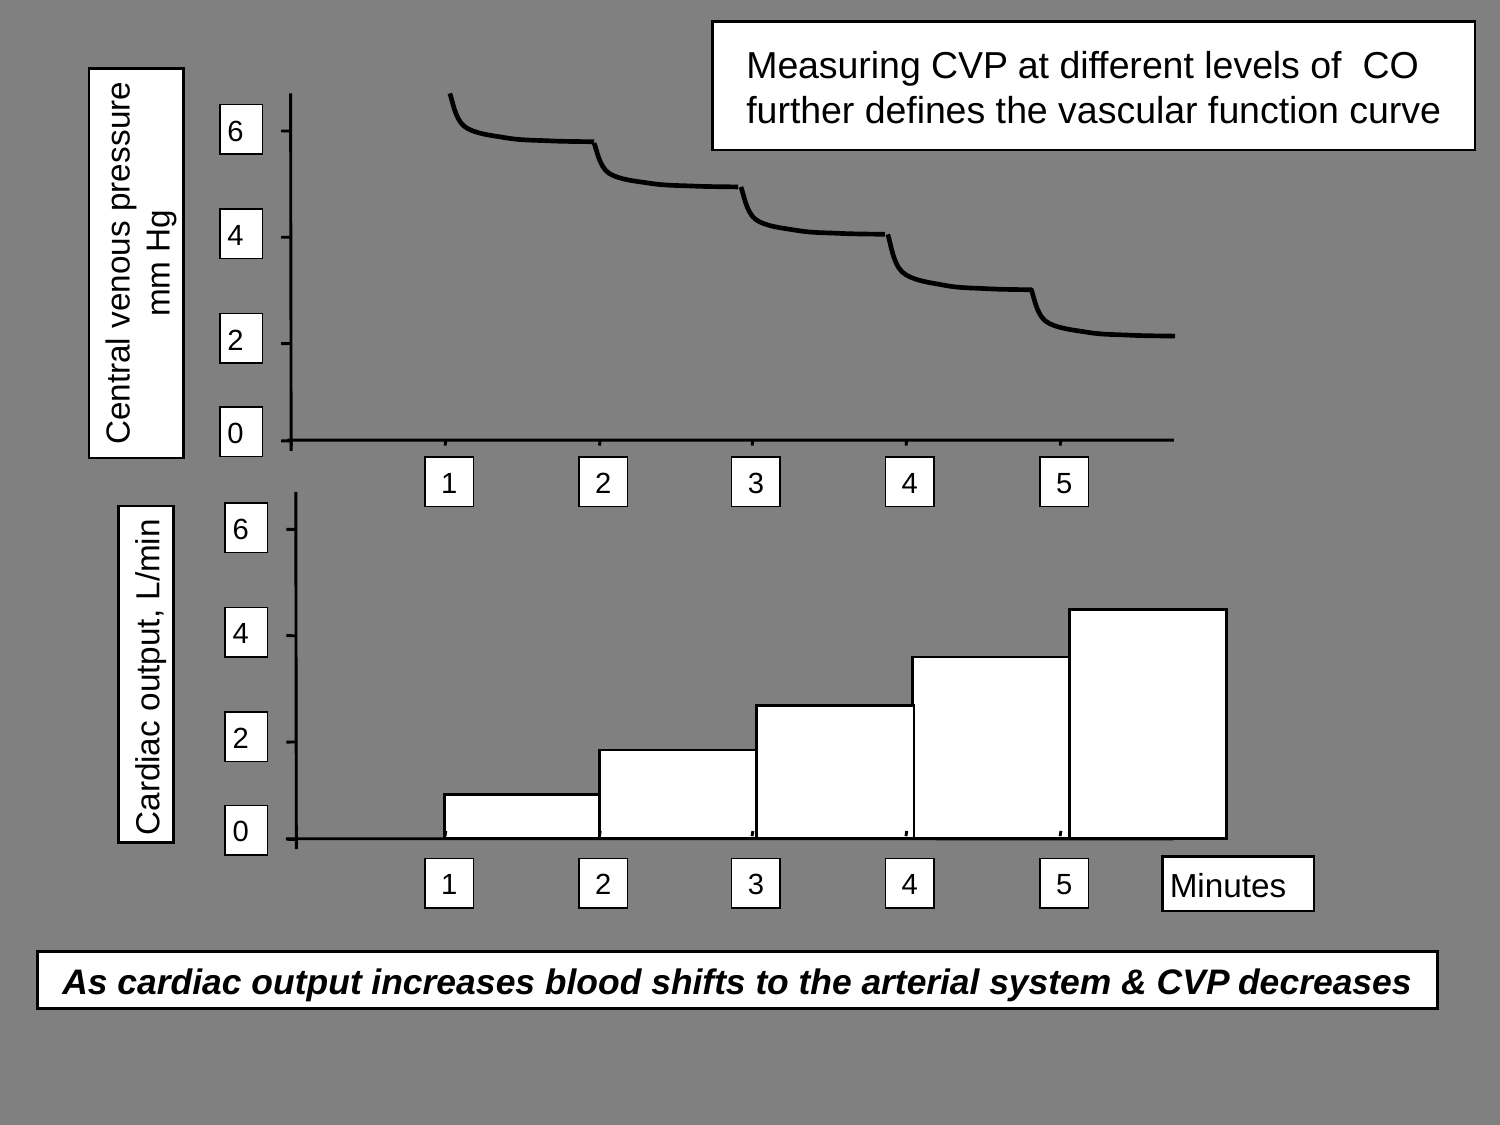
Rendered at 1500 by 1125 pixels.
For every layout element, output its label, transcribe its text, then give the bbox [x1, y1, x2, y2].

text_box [87, 68, 1315, 913]
text_box As cardiac output increases blood shifts to the arterial system & CVP decreases [37, 951, 1438, 1009]
title Measuring CVP at different levels of CO further defines the vascular function curve [711, 20, 1476, 151]
